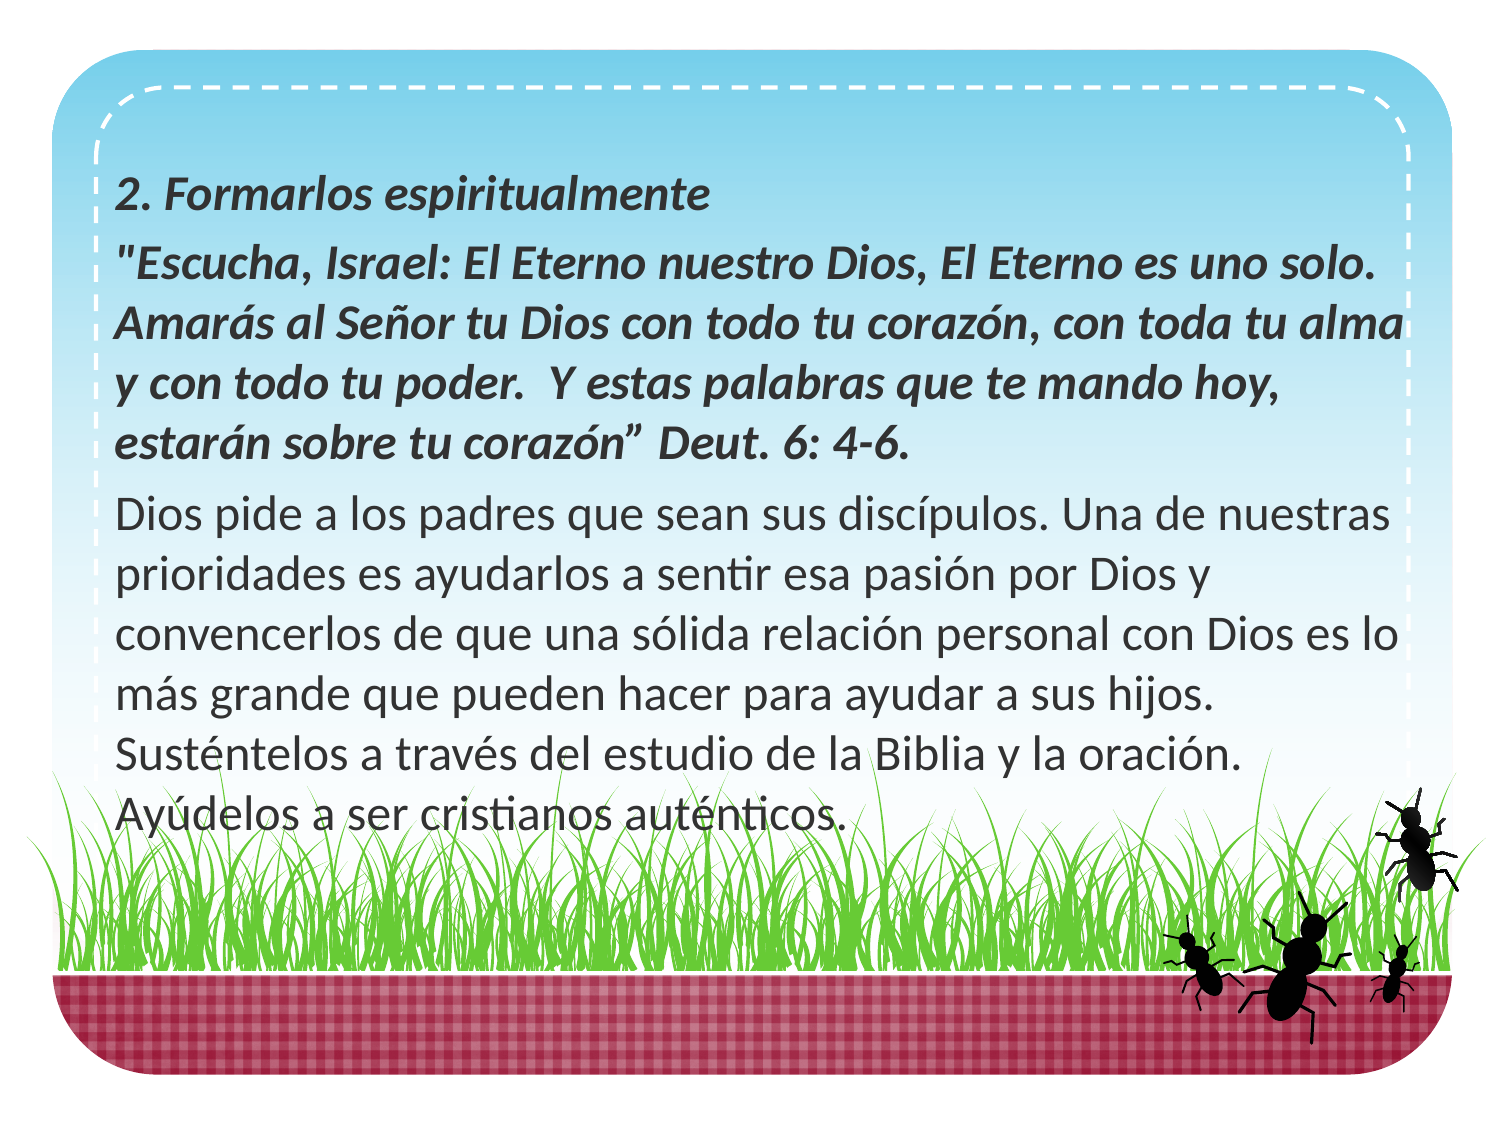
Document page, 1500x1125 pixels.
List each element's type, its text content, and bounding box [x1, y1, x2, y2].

list 2. Formarlos espiritualmente "Escucha, Israel: El Eterno nuestro Dios, El Eterno es uno solo. Amarás al Señor tu Dios con todo tu corazón, con toda tu alma y con todo tu poder. Y estas palabras que te mando hoy, estarán sobre tu corazón” Deut. 6: 4-6. Dios pide a los padres que sean sus discípulos. Una de nuestras prioridades es ayudarlos a sentir esa pasión por Dios y convencerlos de que una sólida relación personal con Dios es lo más grande que pueden hacer para ayudar a sus hijos. Susténtelos a través del estudio de la Biblia y la oración. Ayúdelos a ser cristianos auténticos. [99, 62, 1425, 1063]
